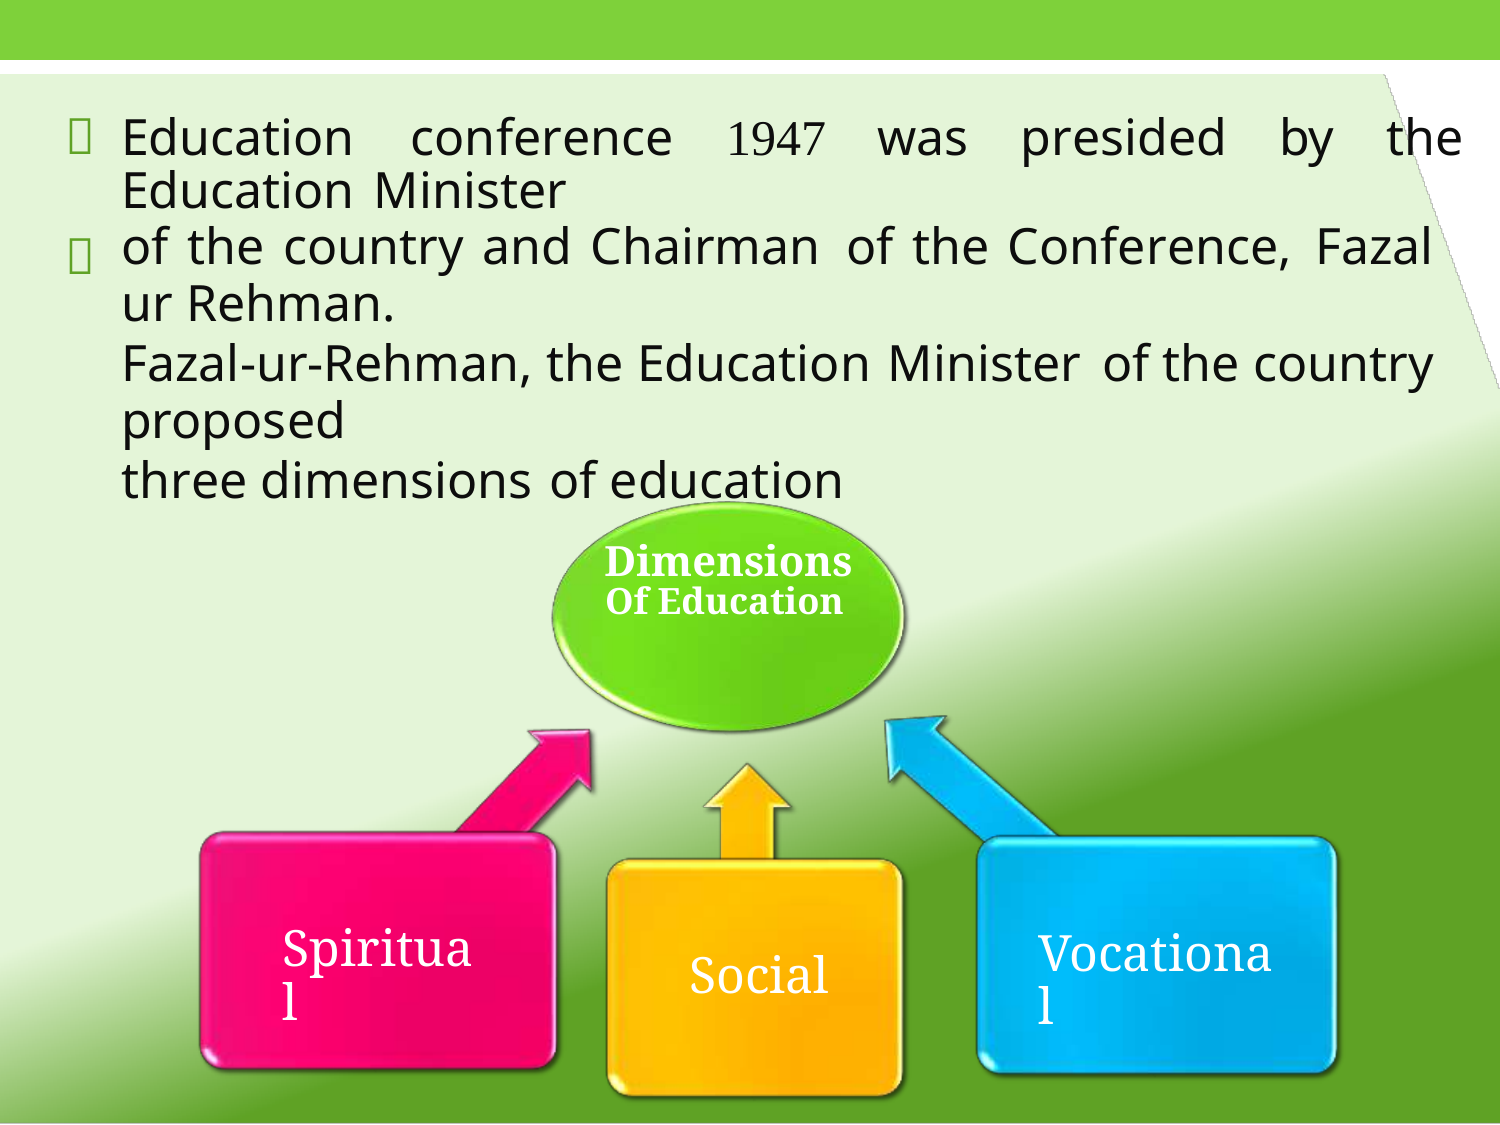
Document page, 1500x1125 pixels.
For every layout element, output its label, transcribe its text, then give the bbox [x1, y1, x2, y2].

text_box [603, 856, 913, 1106]
text_box [699, 759, 802, 856]
text_box [0, 0, 1500, 60]
text_box [549, 499, 913, 738]
text_box Social [687, 950, 831, 1005]
text_box Dimensions Of Education [586, 540, 874, 629]
text_box  [62, 111, 119, 166]
text_box [0, 60, 1500, 74]
text_box Spiritual [280, 923, 485, 978]
text_box [973, 832, 1347, 1084]
text_box [0, 74, 1500, 1125]
text_box [855, 686, 1187, 990]
text_box Education conference 1947 was presided by the Education Minister of the country and Chairman of the Conference, Fazal ur Rehman. Fazal-ur-Rehman, the Education Minister of the country proposed three dimensions of education [119, 111, 1465, 349]
text_box Vocational [1036, 927, 1285, 982]
text_box [196, 828, 567, 1079]
text_box  [62, 230, 119, 286]
text_box [345, 698, 623, 983]
